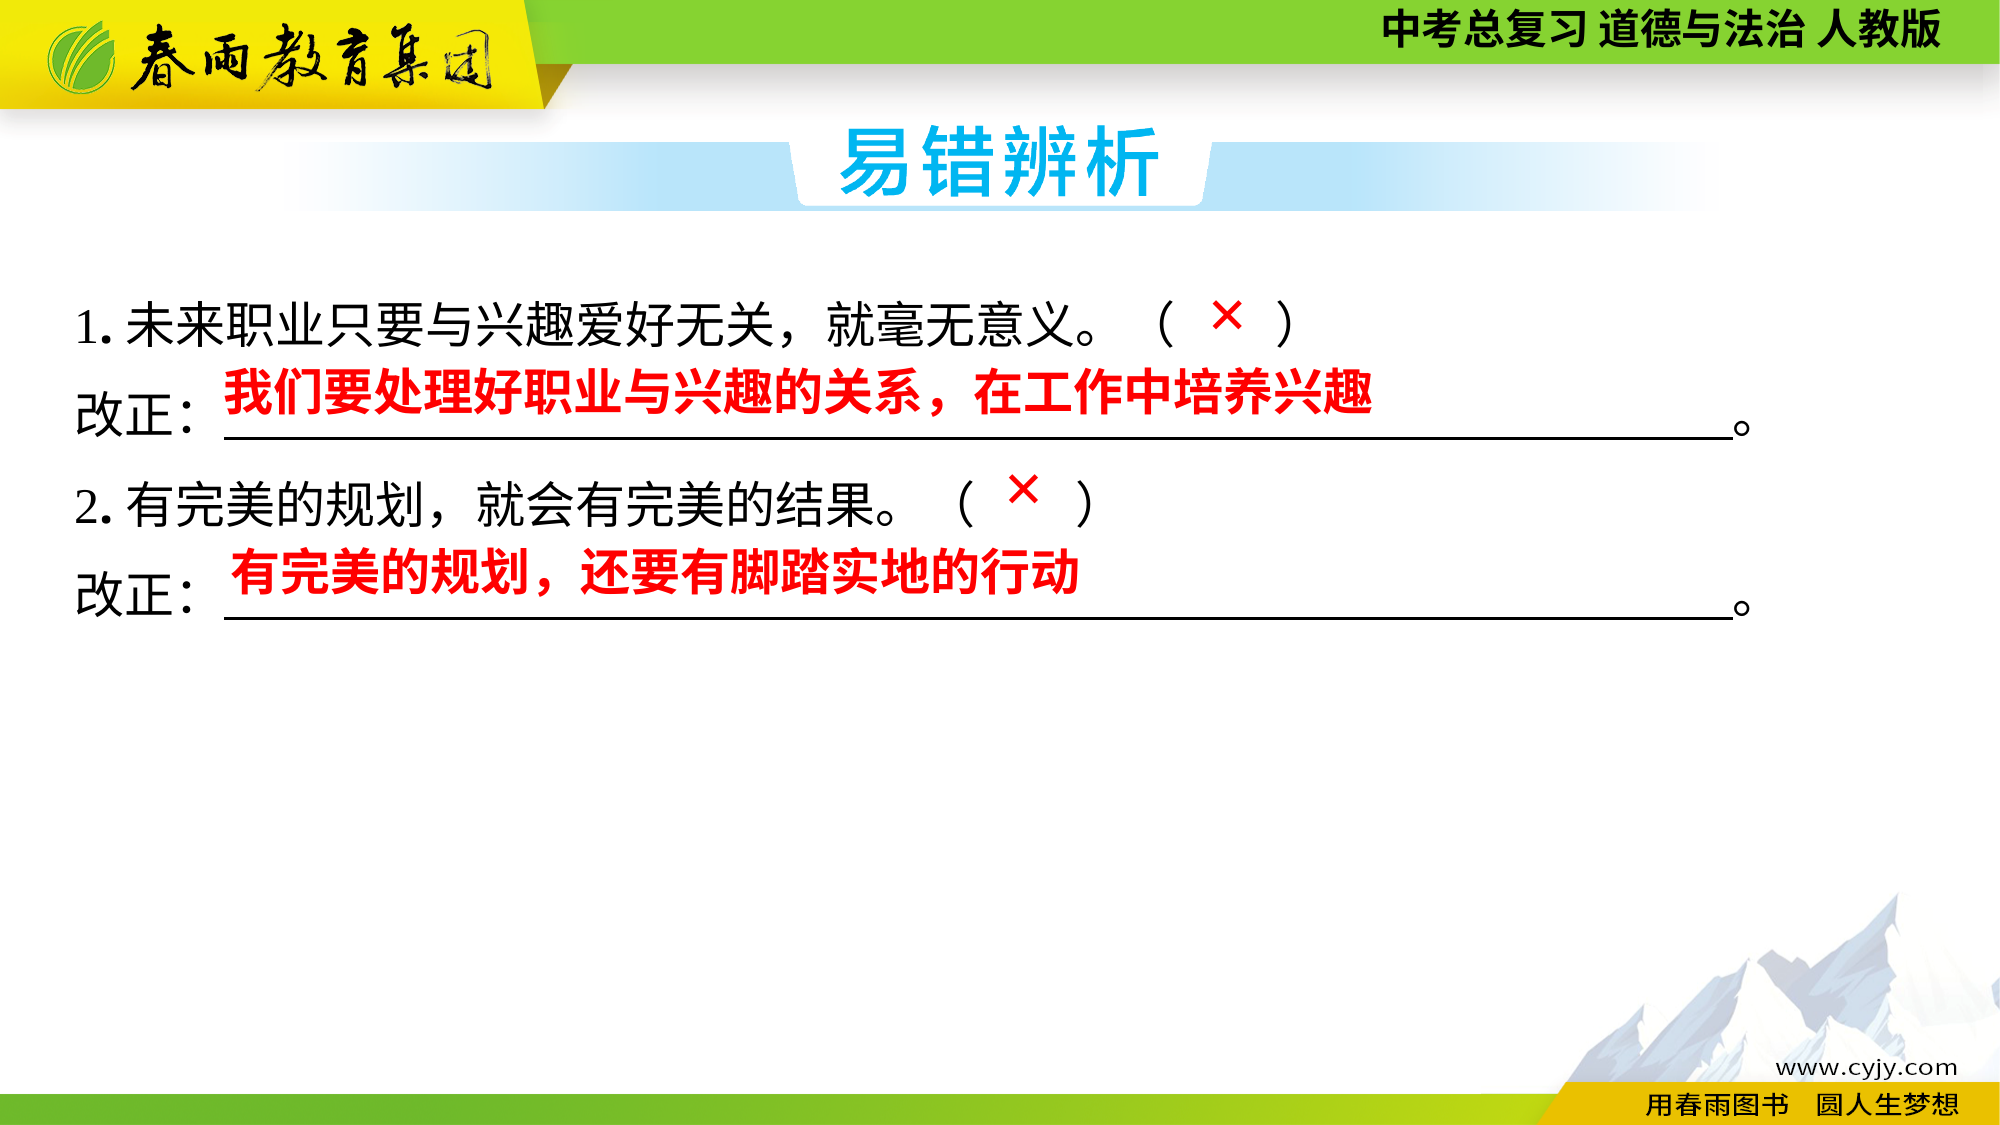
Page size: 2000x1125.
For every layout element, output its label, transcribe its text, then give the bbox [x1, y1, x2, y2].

text_box 我们要处理好职业与兴趣的关系，在工作中培养兴趣 [208, 353, 1839, 428]
picture [0, 0, 2000, 1125]
text_box ✕ [987, 450, 1060, 526]
text_box ✕ [1191, 276, 1264, 351]
list 1.未来职业只要与兴趣爱好无关，就毫无意义。（ ） 改正： 。 2.有完美的规划，就会有完美的结果。（ ） 改正： 。 [59, 255, 1944, 635]
text_box 有完美的规划，还要有脚踏实地的行动 [215, 532, 1095, 608]
